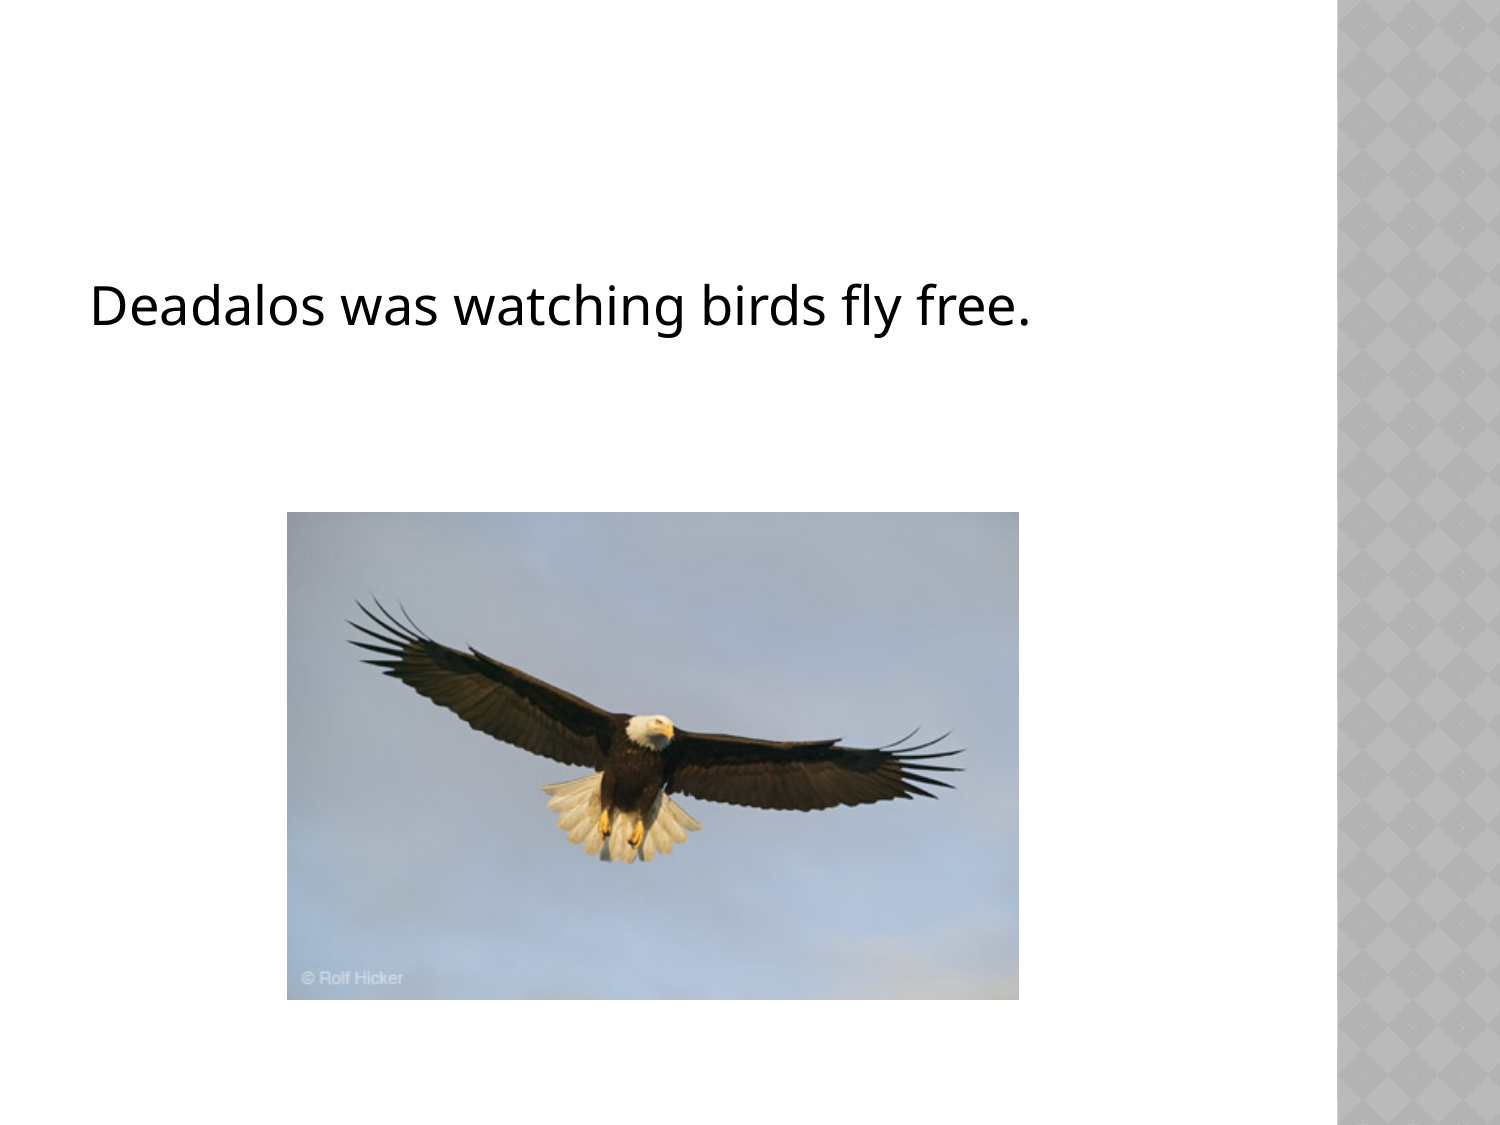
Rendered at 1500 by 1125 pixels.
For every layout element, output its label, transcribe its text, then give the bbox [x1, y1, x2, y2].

picture [287, 512, 1020, 1001]
list Deadalos was watching birds fly free. [75, 264, 1263, 1059]
